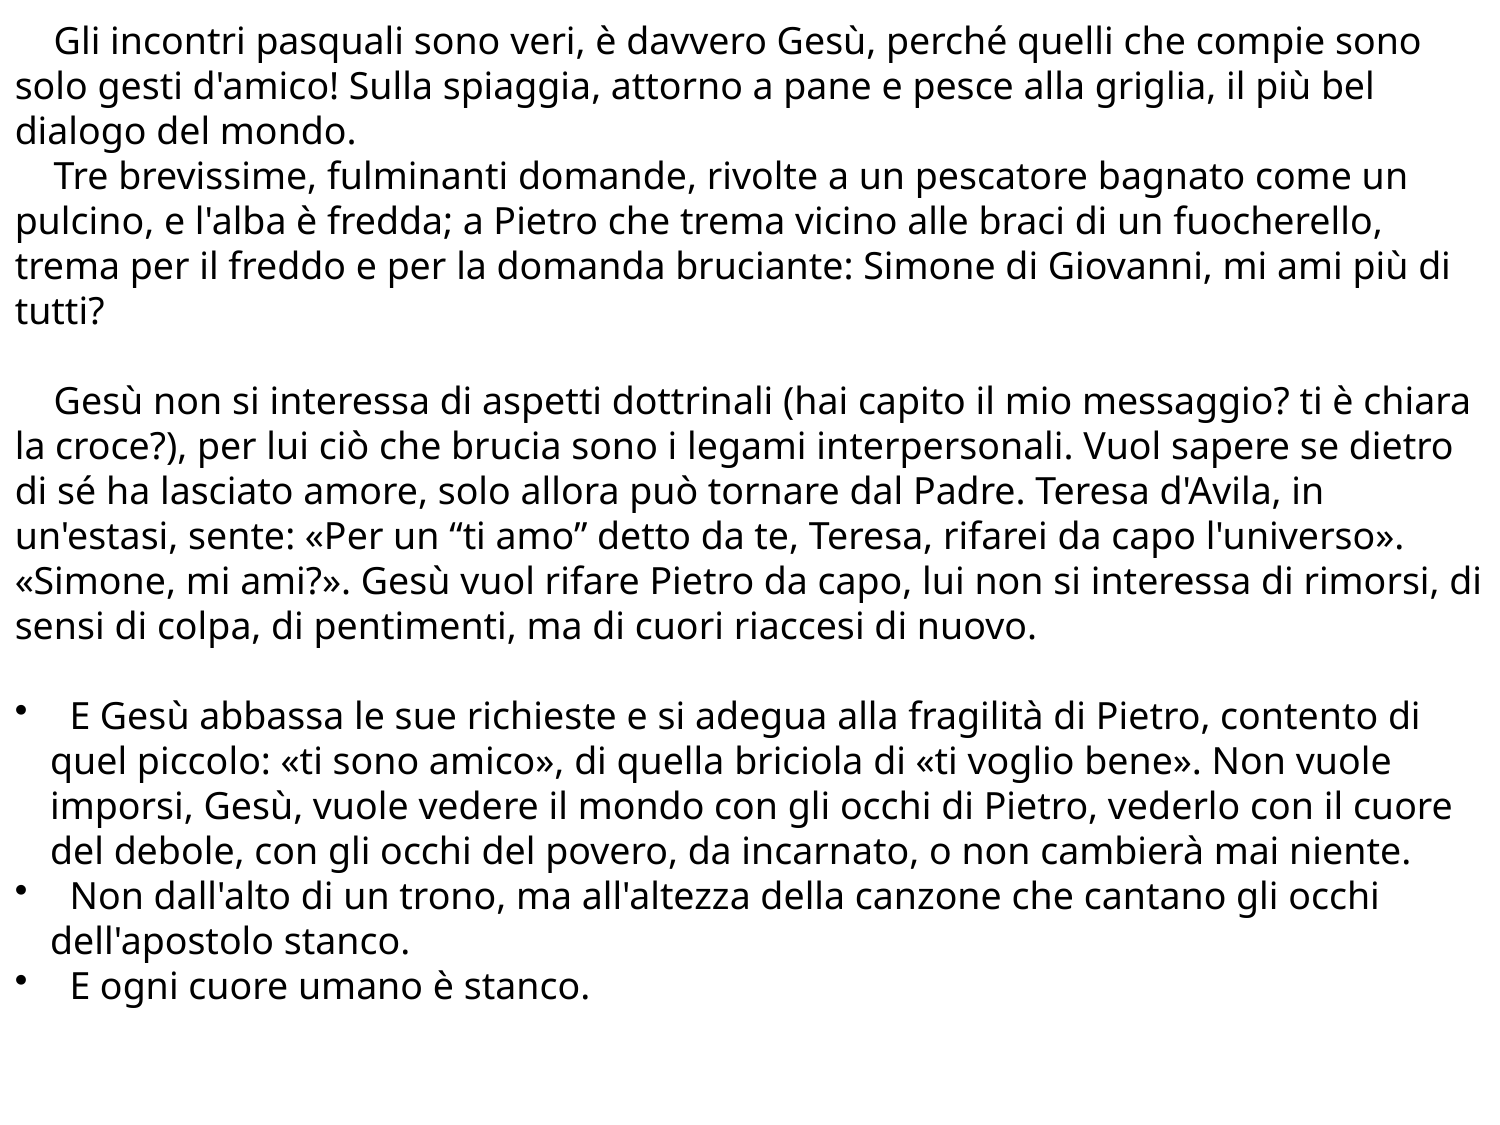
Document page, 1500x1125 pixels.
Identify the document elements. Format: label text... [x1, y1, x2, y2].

text_box Gli incontri pasquali sono veri, è davvero Gesù, perché quelli che compie sono solo gesti d'amico! Sulla spiaggia, attorno a pane e pesce alla griglia, il più bel dialogo del mondo. Tre brevissime, fulminanti domande, rivolte a un pescatore bagnato come un pulcino, e l'alba è fredda; a Pietro che trema vicino alle braci di un fuocherello, trema per il freddo e per la domanda bruciante: Simone di Giovanni, mi ami più di tutti? Gesù non si interessa di aspetti dottrinali (hai capito il mio messaggio? ti è chiara la croce?), per lui ciò che brucia sono i legami interpersonali. Vuol sapere se dietro di sé ha lasciato amore, solo allora può tornare dal Padre. Teresa d'Avila, in un'estasi, sente: «Per un “ti amo” detto da te, Teresa, rifarei da capo l'universo». «Simone, mi ami?». Gesù vuol rifare Pietro da capo, lui non si interessa di rimorsi, di sensi di colpa, di pentimenti, ma di cuori riaccesi di nuovo. E Gesù abbassa le sue richieste e si adegua alla fragilità di Pietro, contento di quel piccolo: «ti sono amico», di quella briciola di «ti voglio bene». Non vuole imporsi, Gesù, vuole vedere il mondo con gli occhi di Pietro, vederlo con il cuore del debole, con gli occhi del povero, da incarnato, o non cambierà mai niente. Non dall'alto di un trono, ma all'altezza della canzone che cantano gli occhi dell'apostolo stanco. E ogni cuore umano è stanco. [0, 9, 1500, 1015]
